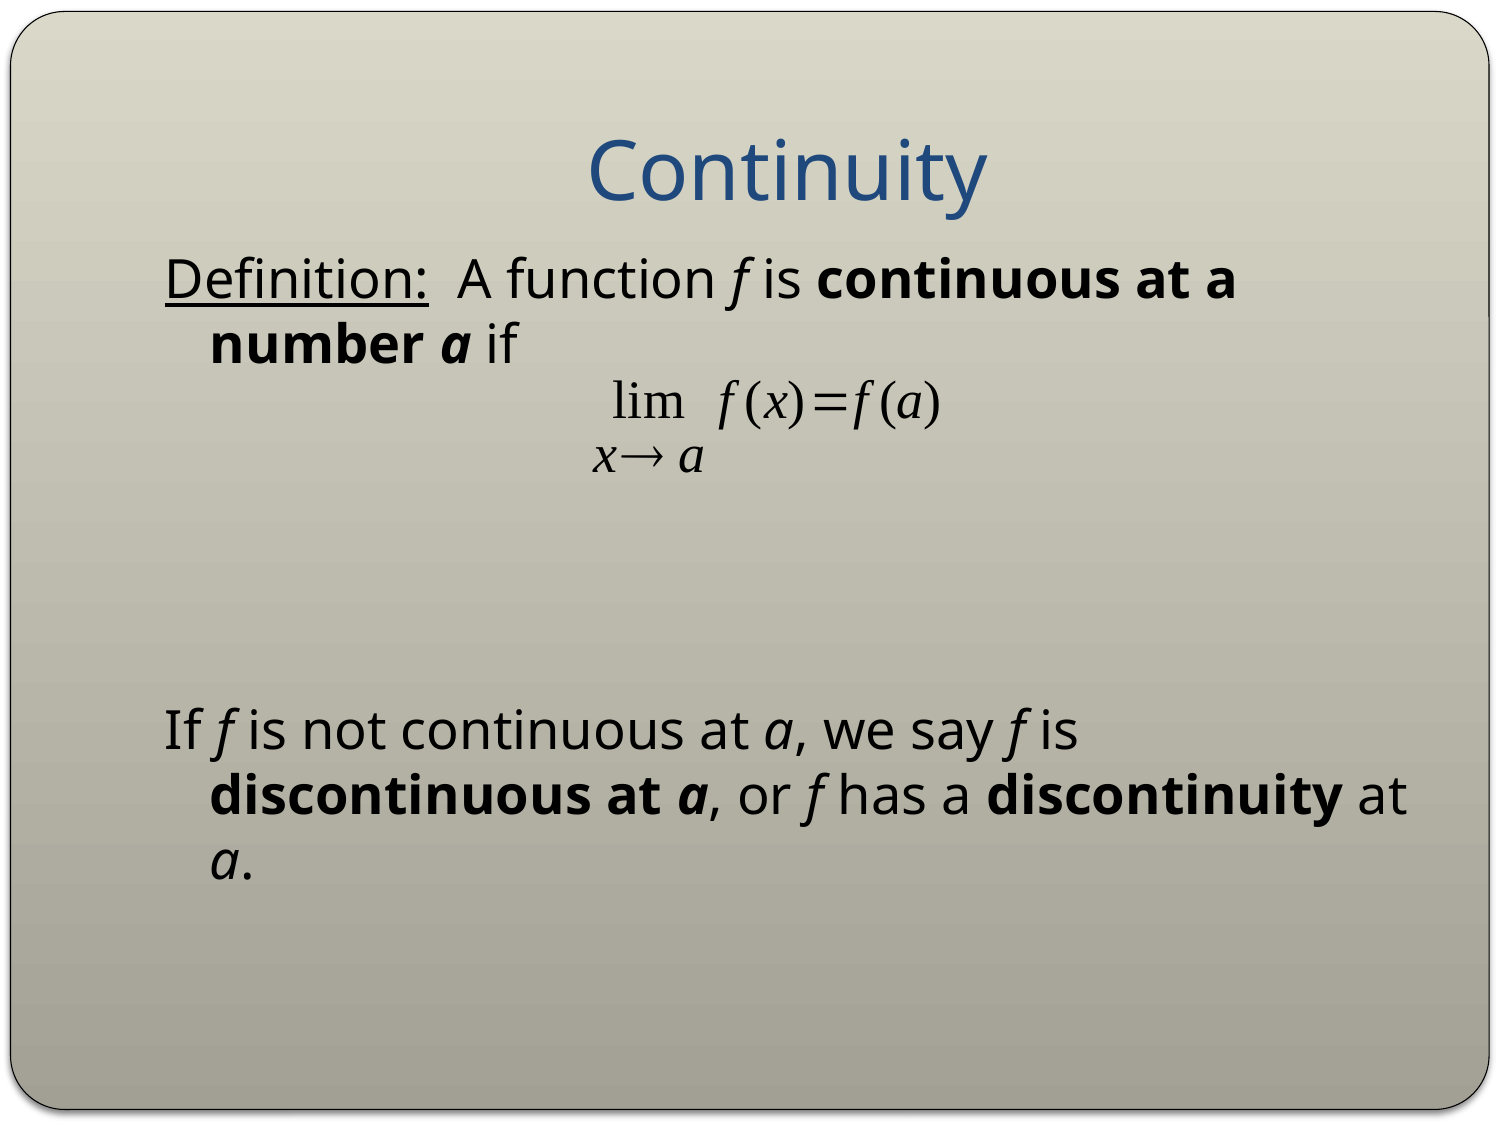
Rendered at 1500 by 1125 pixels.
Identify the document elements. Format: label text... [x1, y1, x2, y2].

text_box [587, 374, 944, 480]
title Continuity [150, 45, 1425, 233]
list Definition: A function f is continuous at a number a if If f is not continuous at a, we say f is discontinuous at a, or f has a discontinuity at a. [150, 237, 1425, 988]
